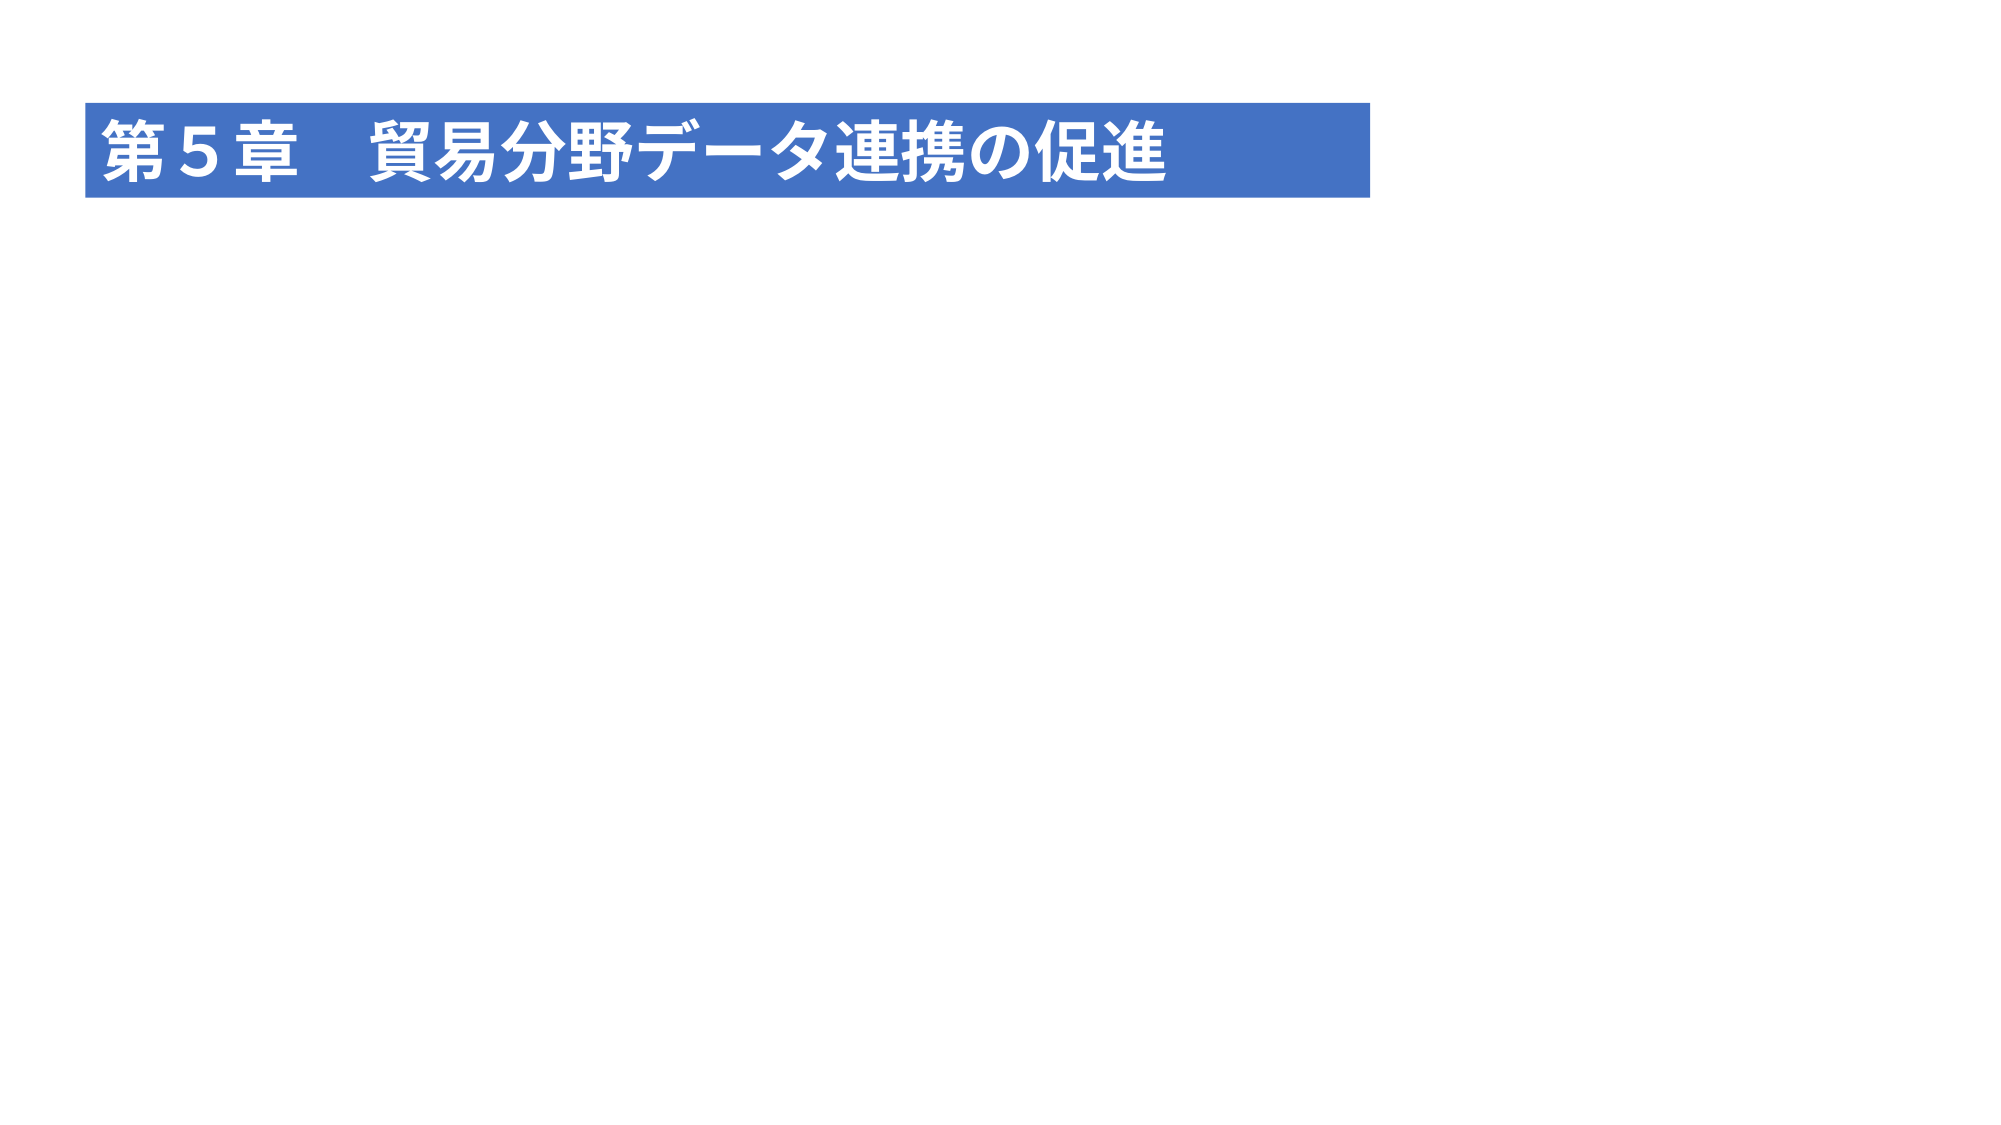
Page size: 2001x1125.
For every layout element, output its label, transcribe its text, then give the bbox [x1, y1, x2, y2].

text_box 第５章 貿易分野データ連携の促進 [85, 102, 1371, 198]
